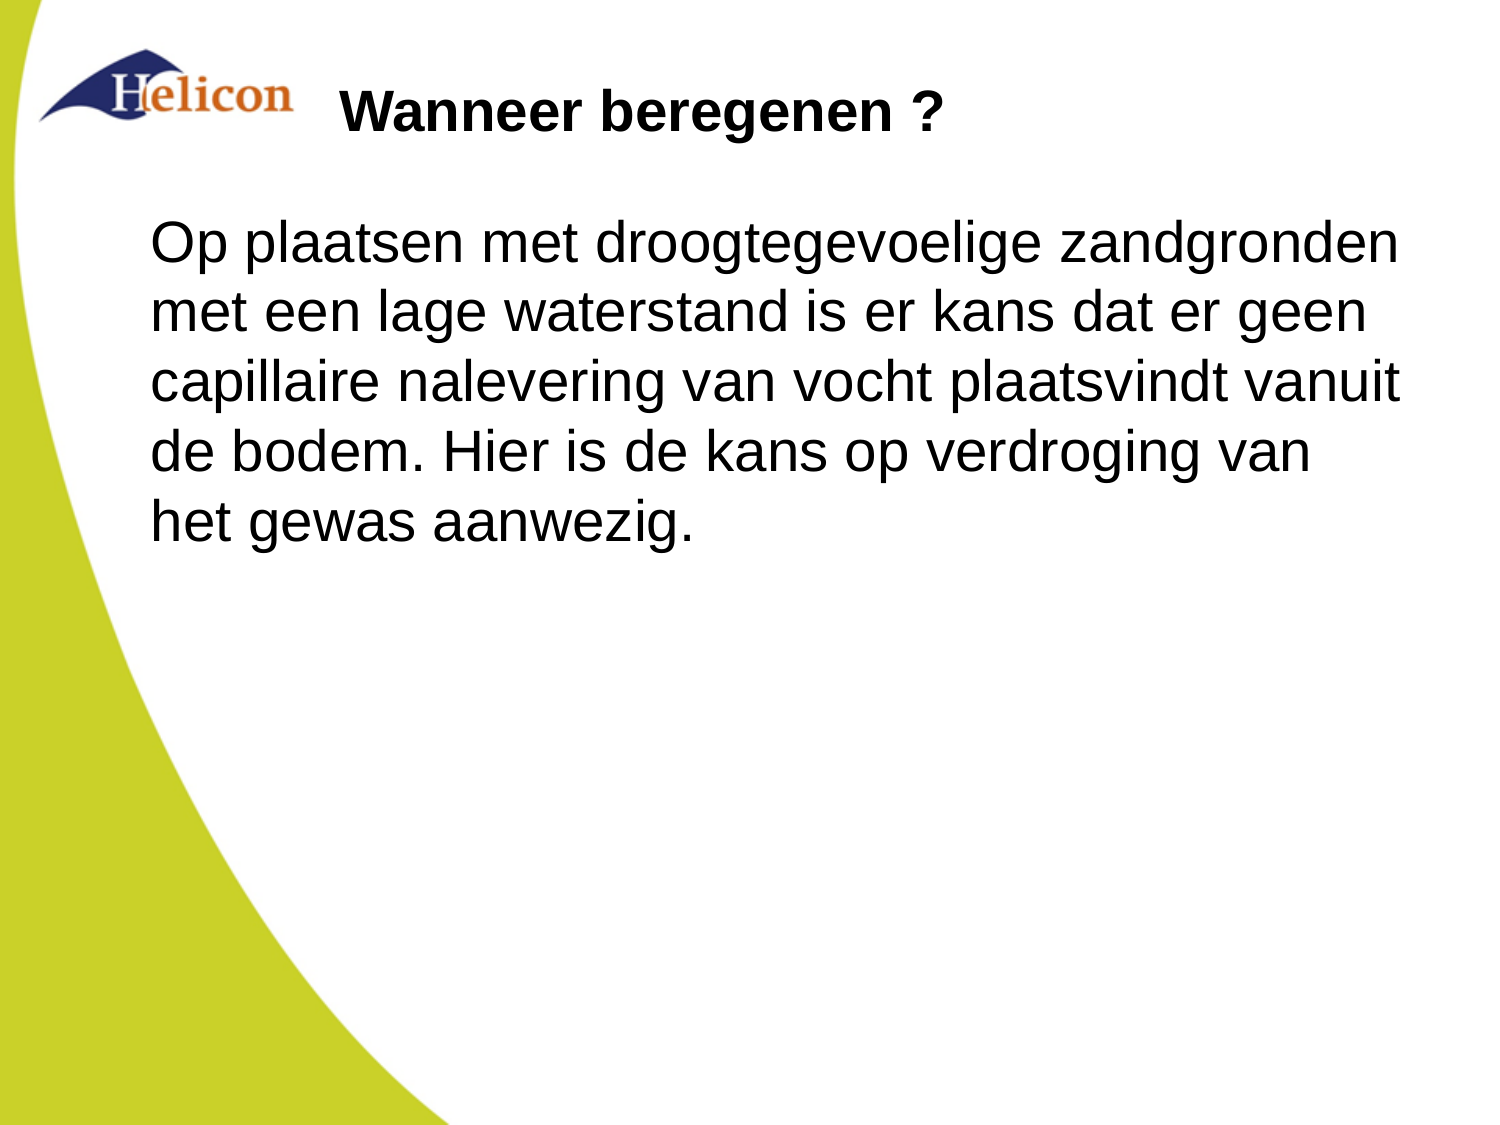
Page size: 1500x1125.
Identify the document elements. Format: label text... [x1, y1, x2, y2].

picture [0, 0, 1500, 1125]
title Wanneer beregenen ? [324, 54, 1415, 161]
list Op plaatsen met droogtegevoelige zandgronden met een lage waterstand is er kans dat er geen capillaire nalevering van vocht plaatsvindt vanuit de bodem. Hier is de kans op verdroging van het gewas aanwezig. [135, 196, 1425, 1005]
